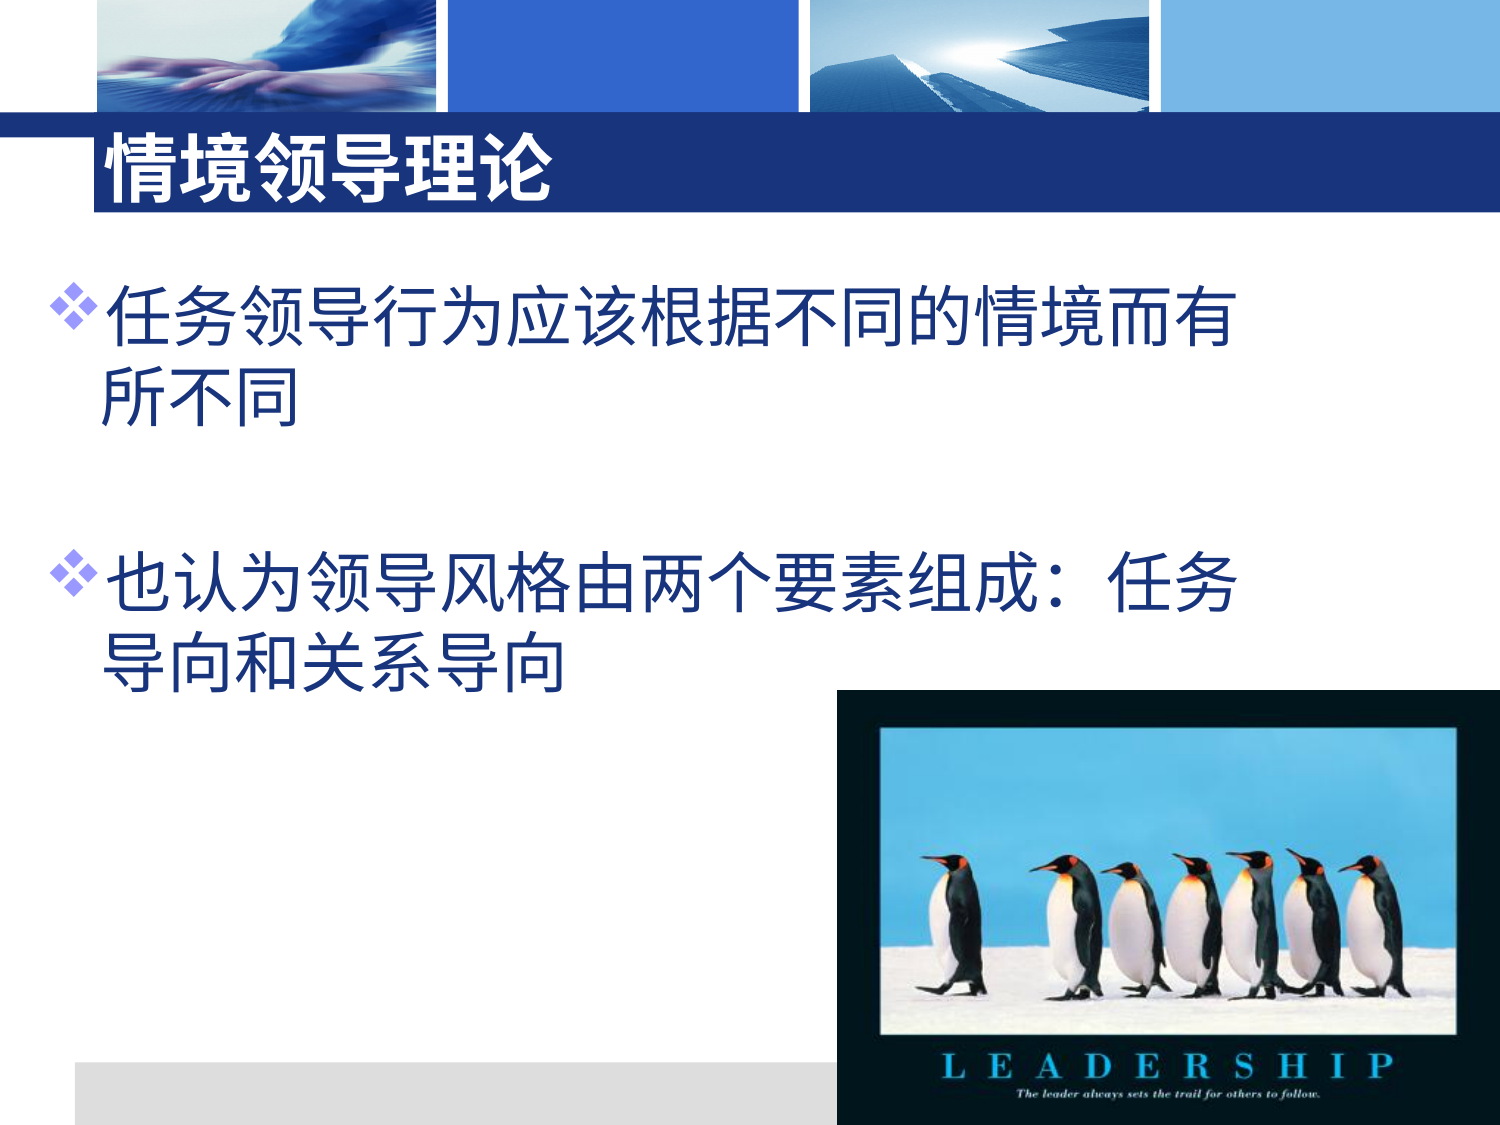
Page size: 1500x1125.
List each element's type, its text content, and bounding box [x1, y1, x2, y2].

picture [837, 690, 1500, 1125]
list 任务领导行为应该根据不同的情境而有所不同 也认为领导风格由两个要素组成：任务导向和关系导向 [29, 267, 1305, 943]
picture [810, 0, 1150, 101]
picture [97, 0, 437, 101]
title 情境领导理论 [88, 101, 1213, 232]
